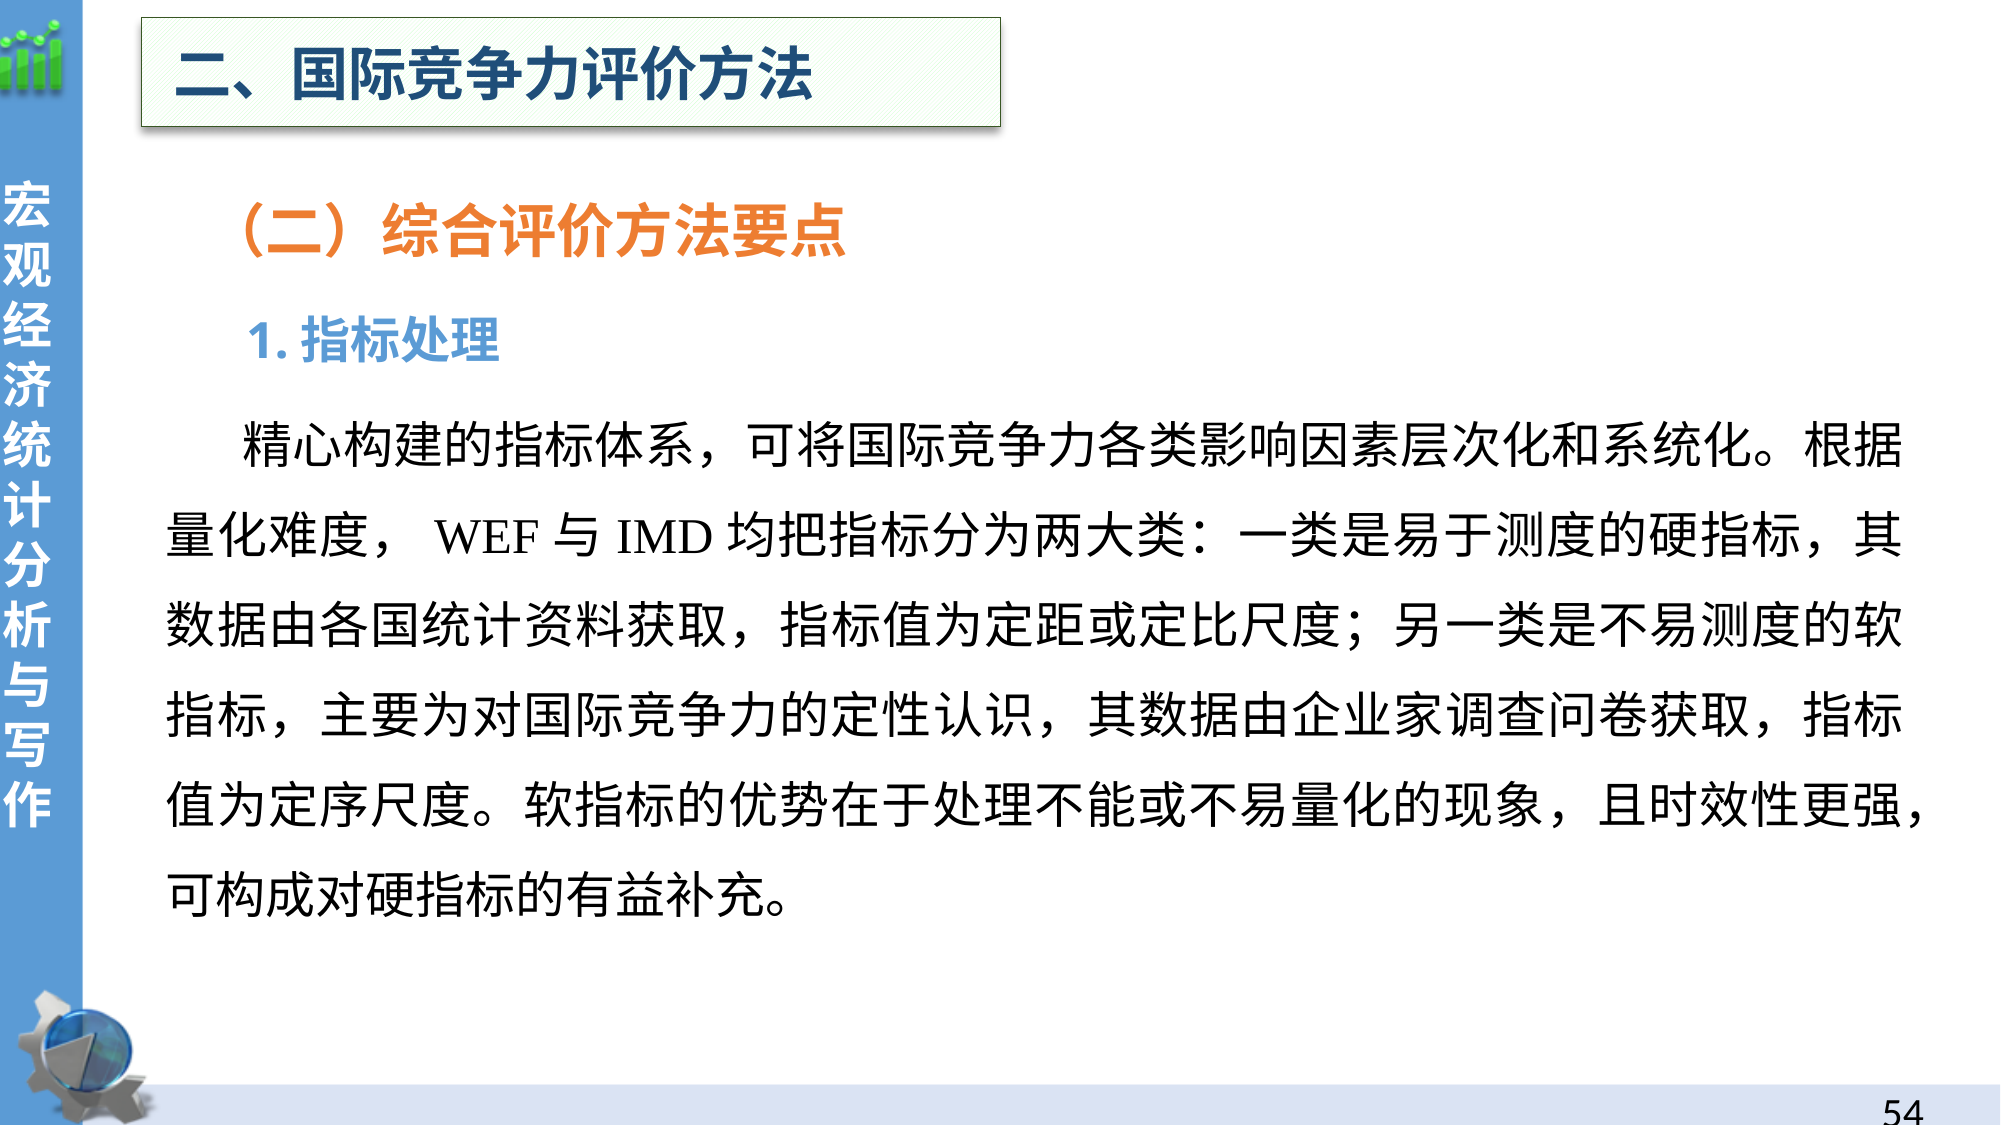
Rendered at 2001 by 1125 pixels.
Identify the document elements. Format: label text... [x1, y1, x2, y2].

text_box 宏观经济统计分析与写作 [0, 116, 70, 891]
picture [0, 0, 2001, 1125]
text_box 二、国际竞争力评价方法 [141, 17, 1000, 127]
text_box 53 [1786, 1085, 1940, 1125]
text_box （二）综合评价方法要点 1.指标处理 精心构建的指标体系，可将国际竞争力各类影响因素层次化和系统化。根据量化难度，WEF与IMD均把指标分为两大类：一类是易于测度的硬指标，其数据由各国统计资料获取，指标值为定距或定比尺度；另一类是不易测度的软指标，主要为对国际竞争力的定性认识，其数据由企业家调查问卷获取，指标值为定序尺度。软指标的优势在于处理不能或不易量化的现象，且时效性更强，可构成对硬指标的有益补充。 [151, 152, 1919, 1090]
